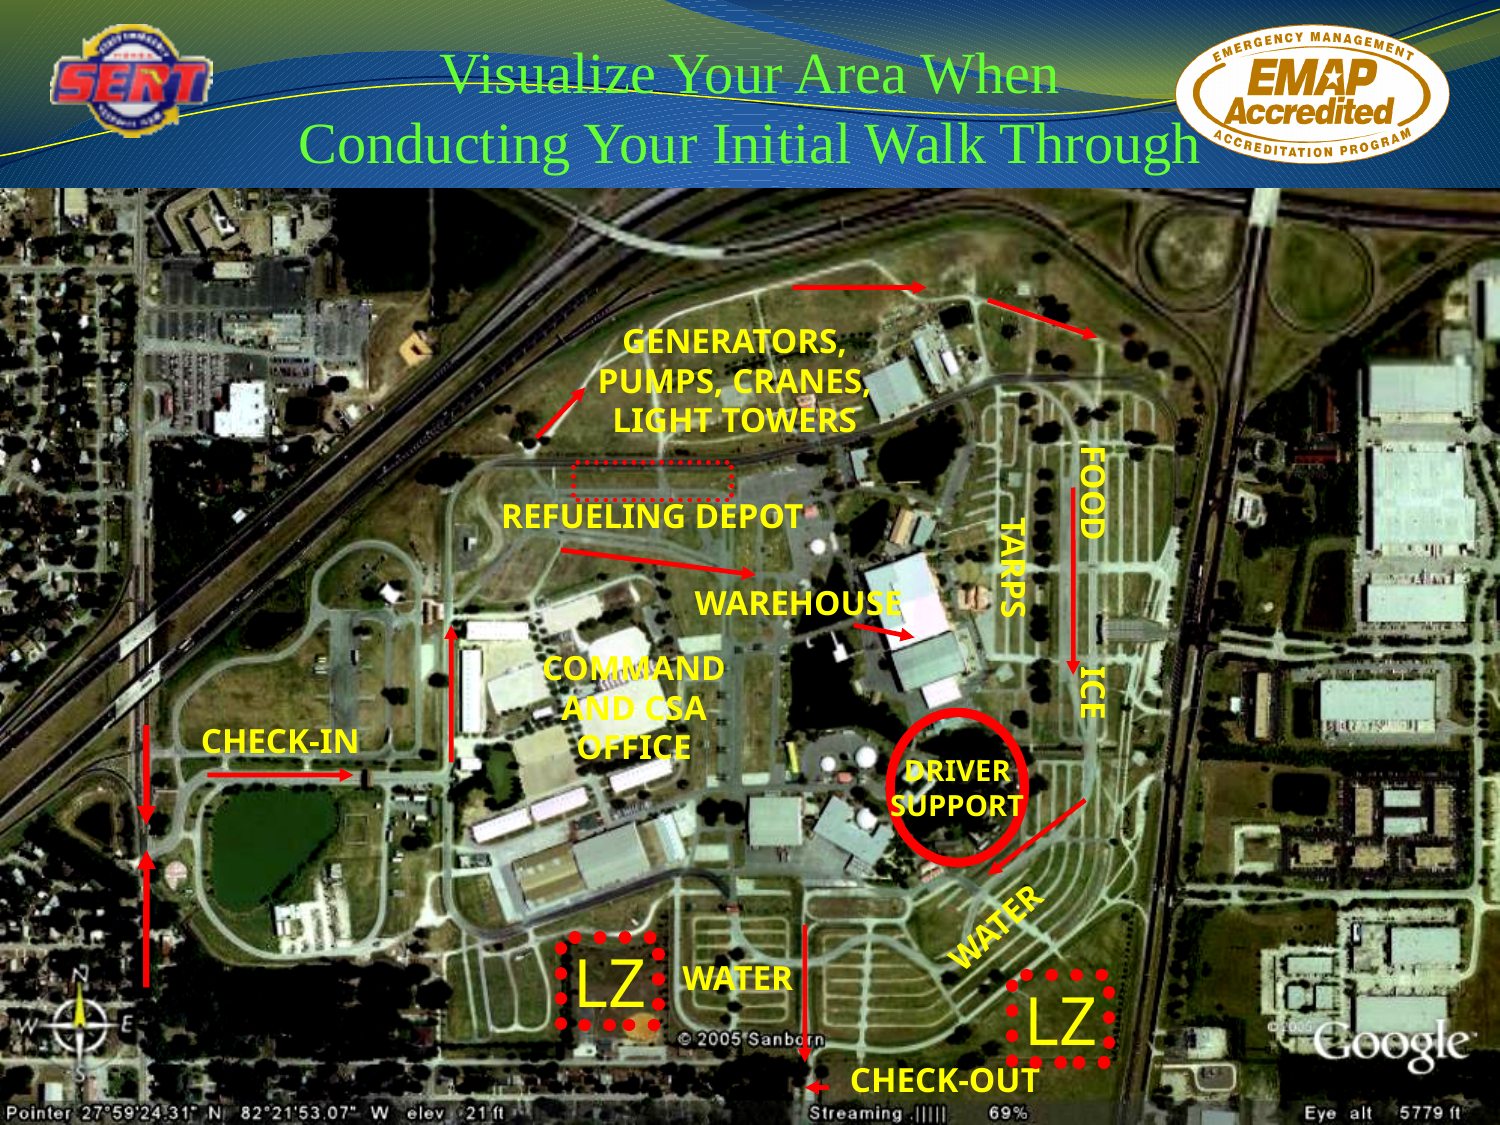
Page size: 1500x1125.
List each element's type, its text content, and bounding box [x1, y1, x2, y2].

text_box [0, 187, 1500, 1125]
title Visualize Your Area When Conducting Your Initial Walk Through [0, 0, 1500, 175]
